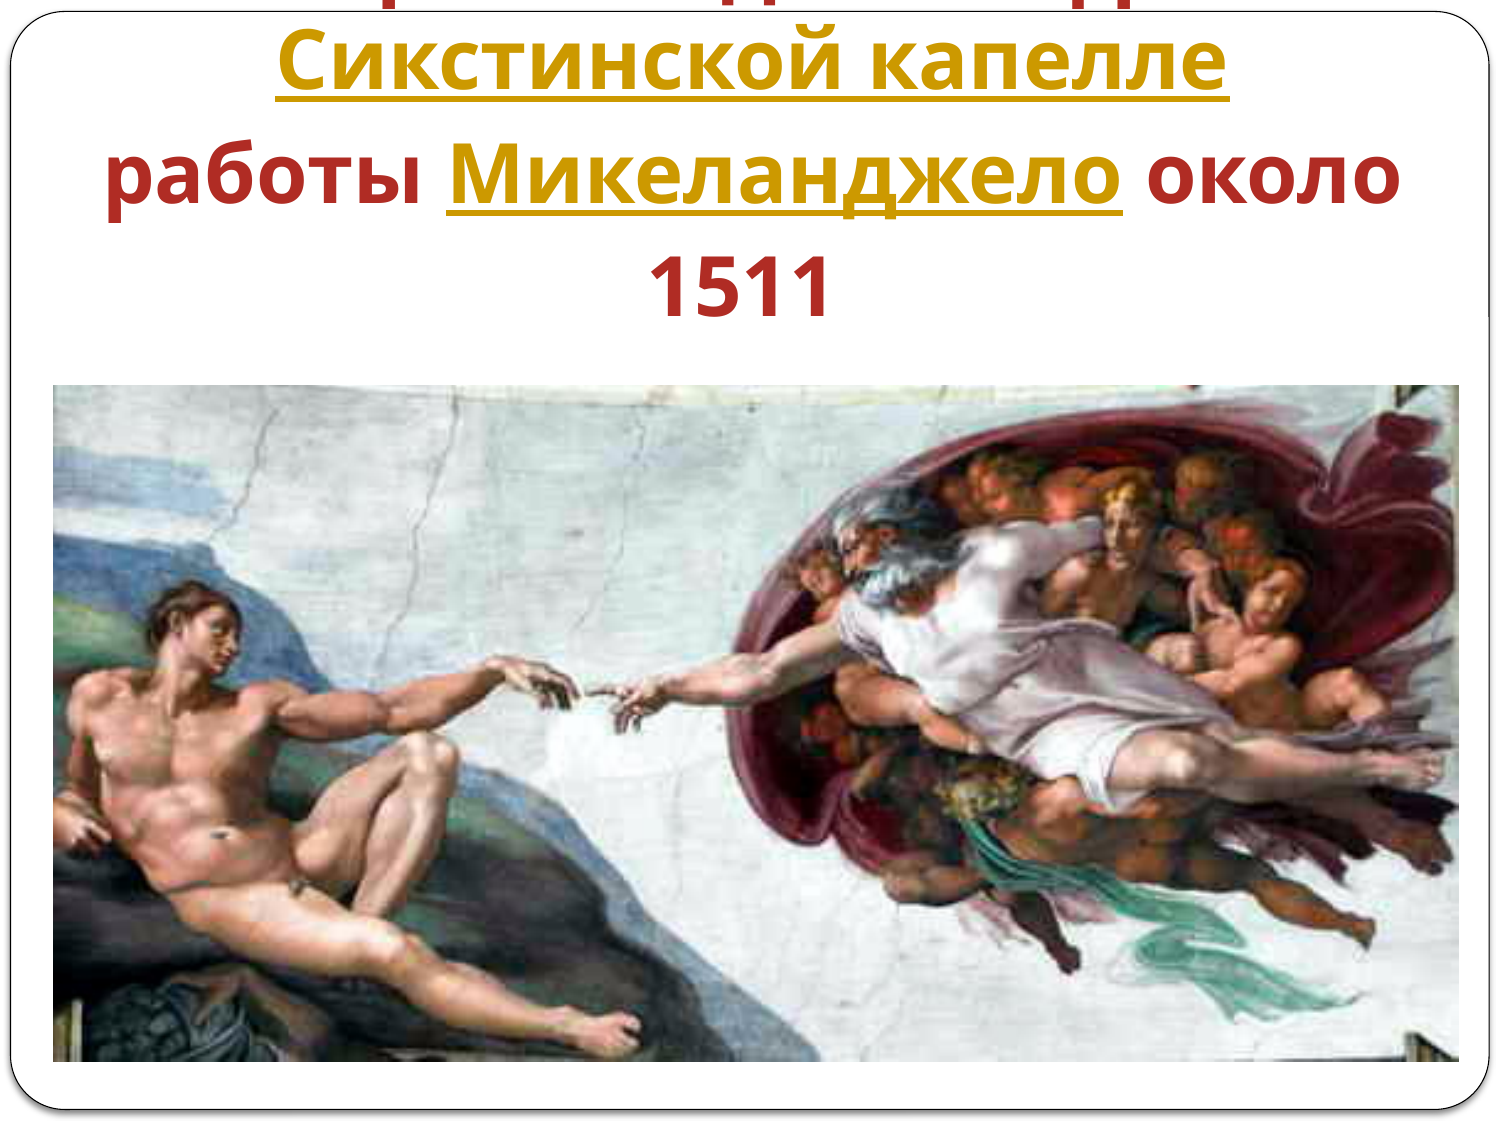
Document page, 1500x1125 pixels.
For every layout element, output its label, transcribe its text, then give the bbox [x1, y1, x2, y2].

picture [52, 385, 1459, 1062]
title «Сотворение Адама», фреска в Сикстинской капелле работы Микеланджело около 1511 [53, 160, 1452, 349]
